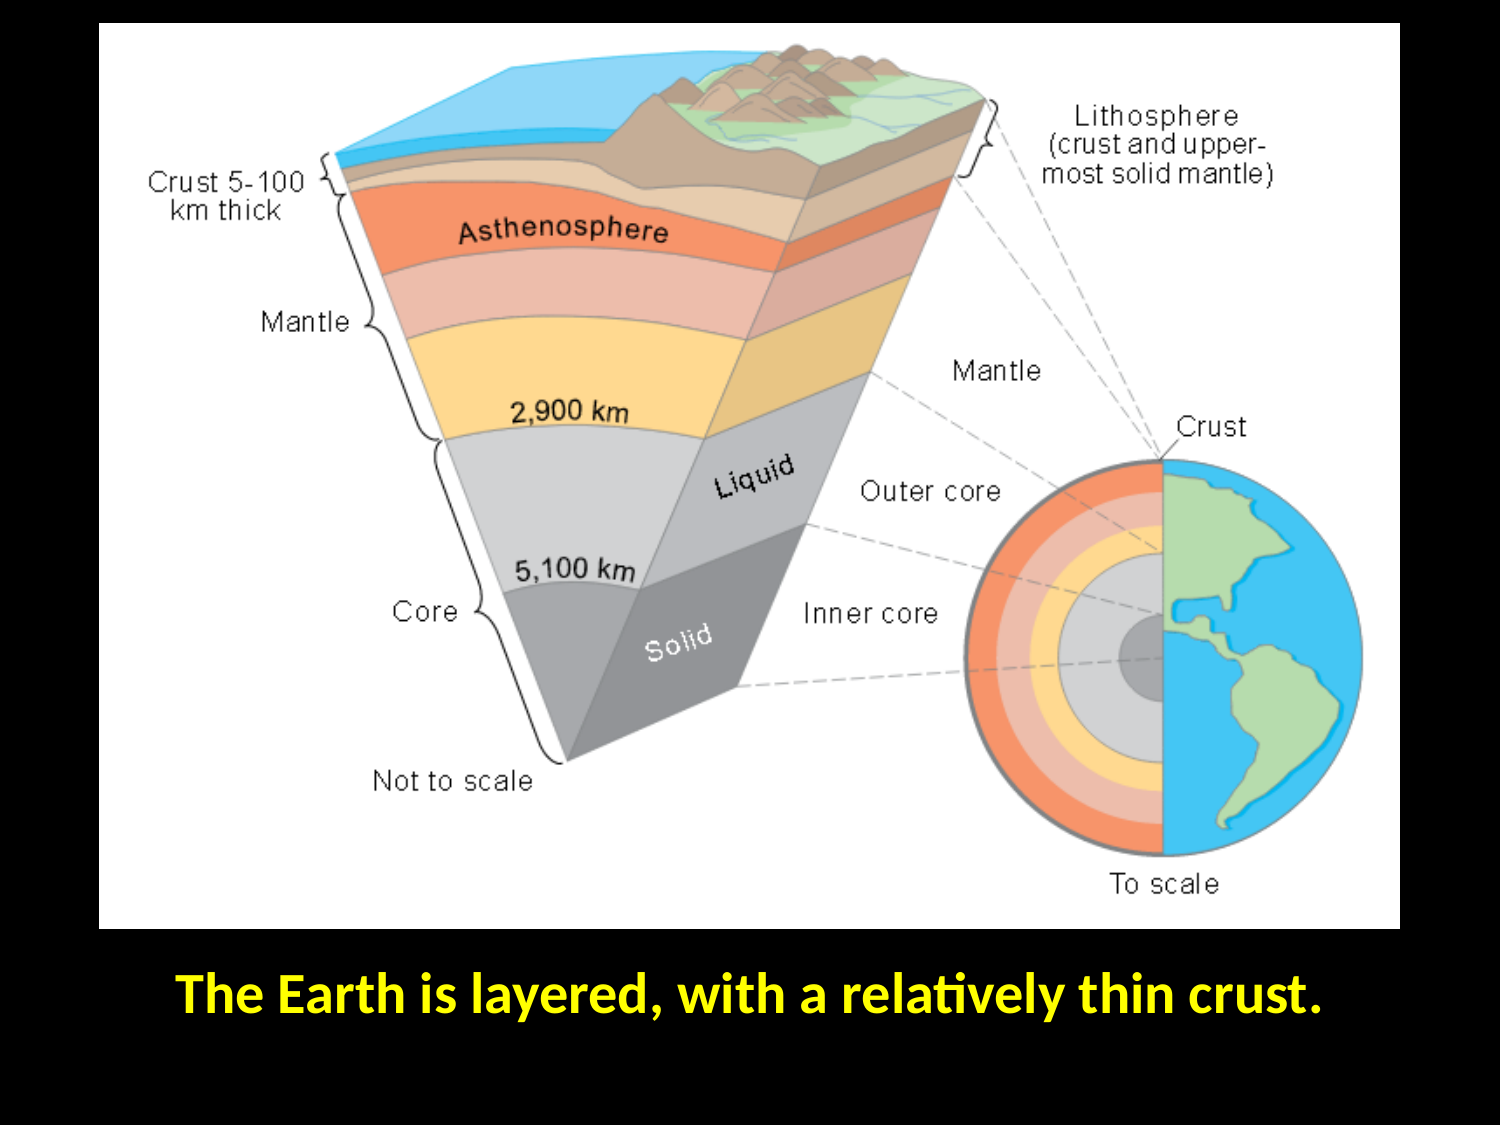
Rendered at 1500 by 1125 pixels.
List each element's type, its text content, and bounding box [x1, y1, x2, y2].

text_box The Earth is layered, with a relatively thin crust. [118, 947, 1382, 1033]
picture [99, 23, 1400, 930]
